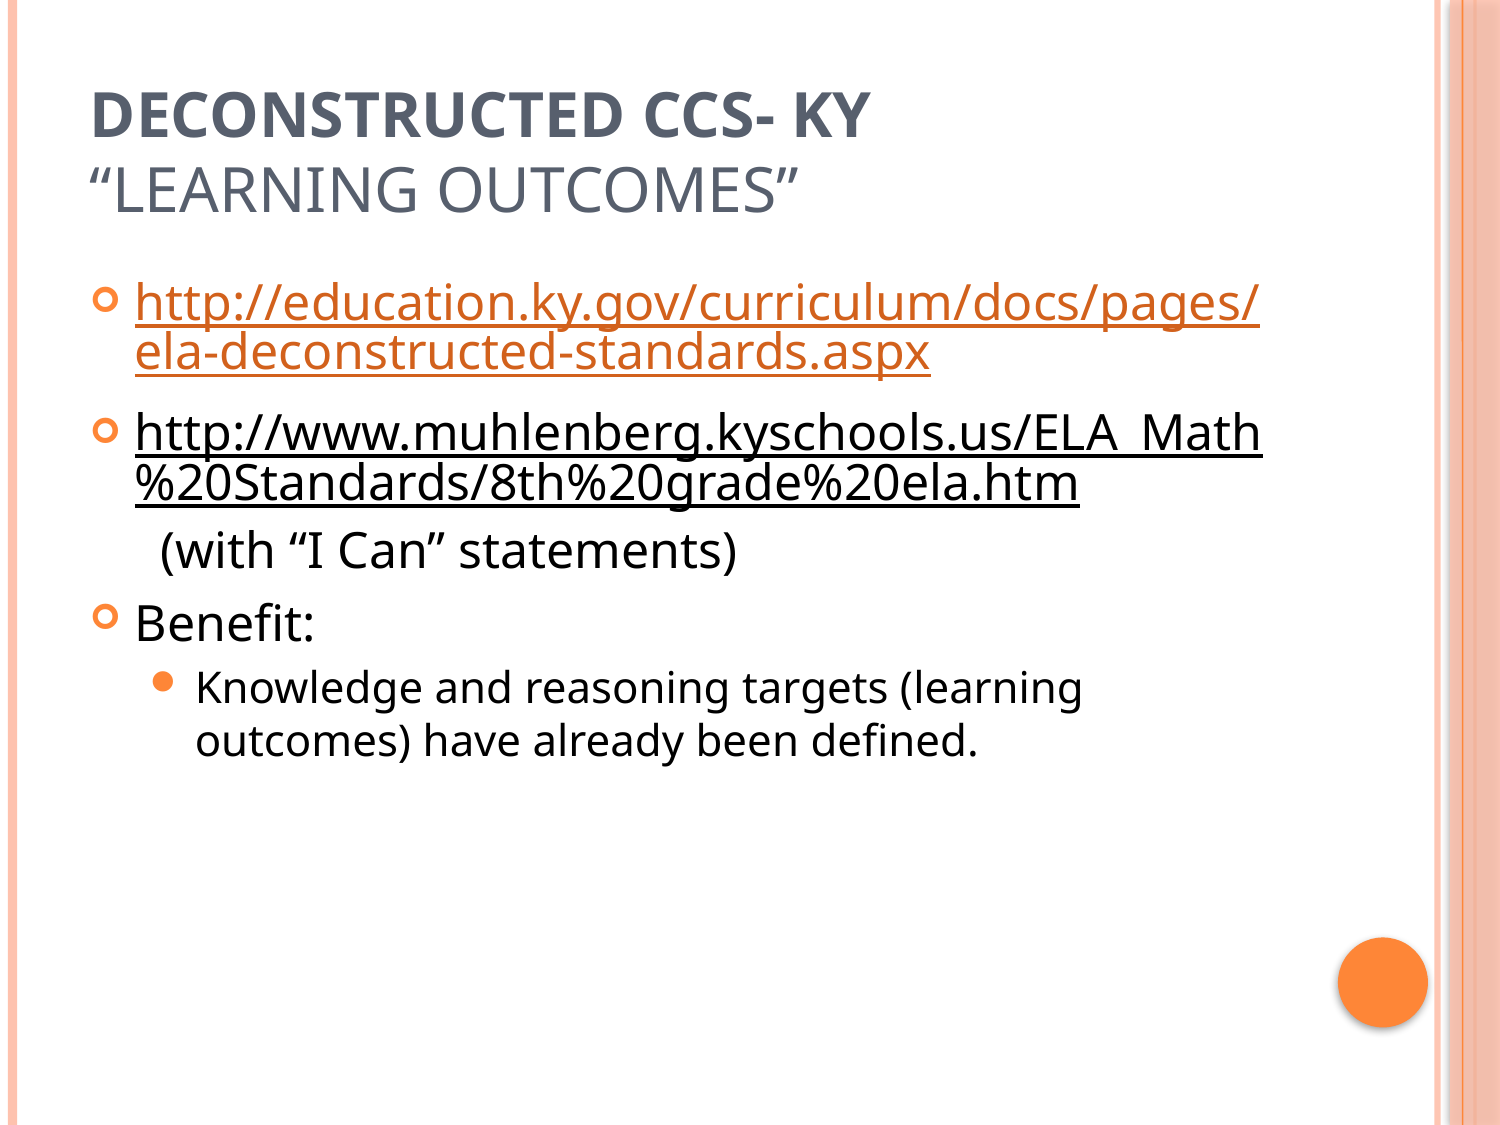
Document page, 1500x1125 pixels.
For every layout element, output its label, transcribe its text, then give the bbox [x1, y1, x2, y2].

title Deconstructed CCS- KY “Learning Outcomes” [75, 45, 1300, 233]
list http://education.ky.gov/curriculum/docs/pages/ela-deconstructed-standards.aspx http://www.muhlenberg.kyschools.us/ELA_Math%20Standards/8th%20grade%20ela.htm (with “I Can” statements) Benefit: Knowledge and reasoning targets (learning outcomes) have already been defined. [75, 262, 1300, 1062]
